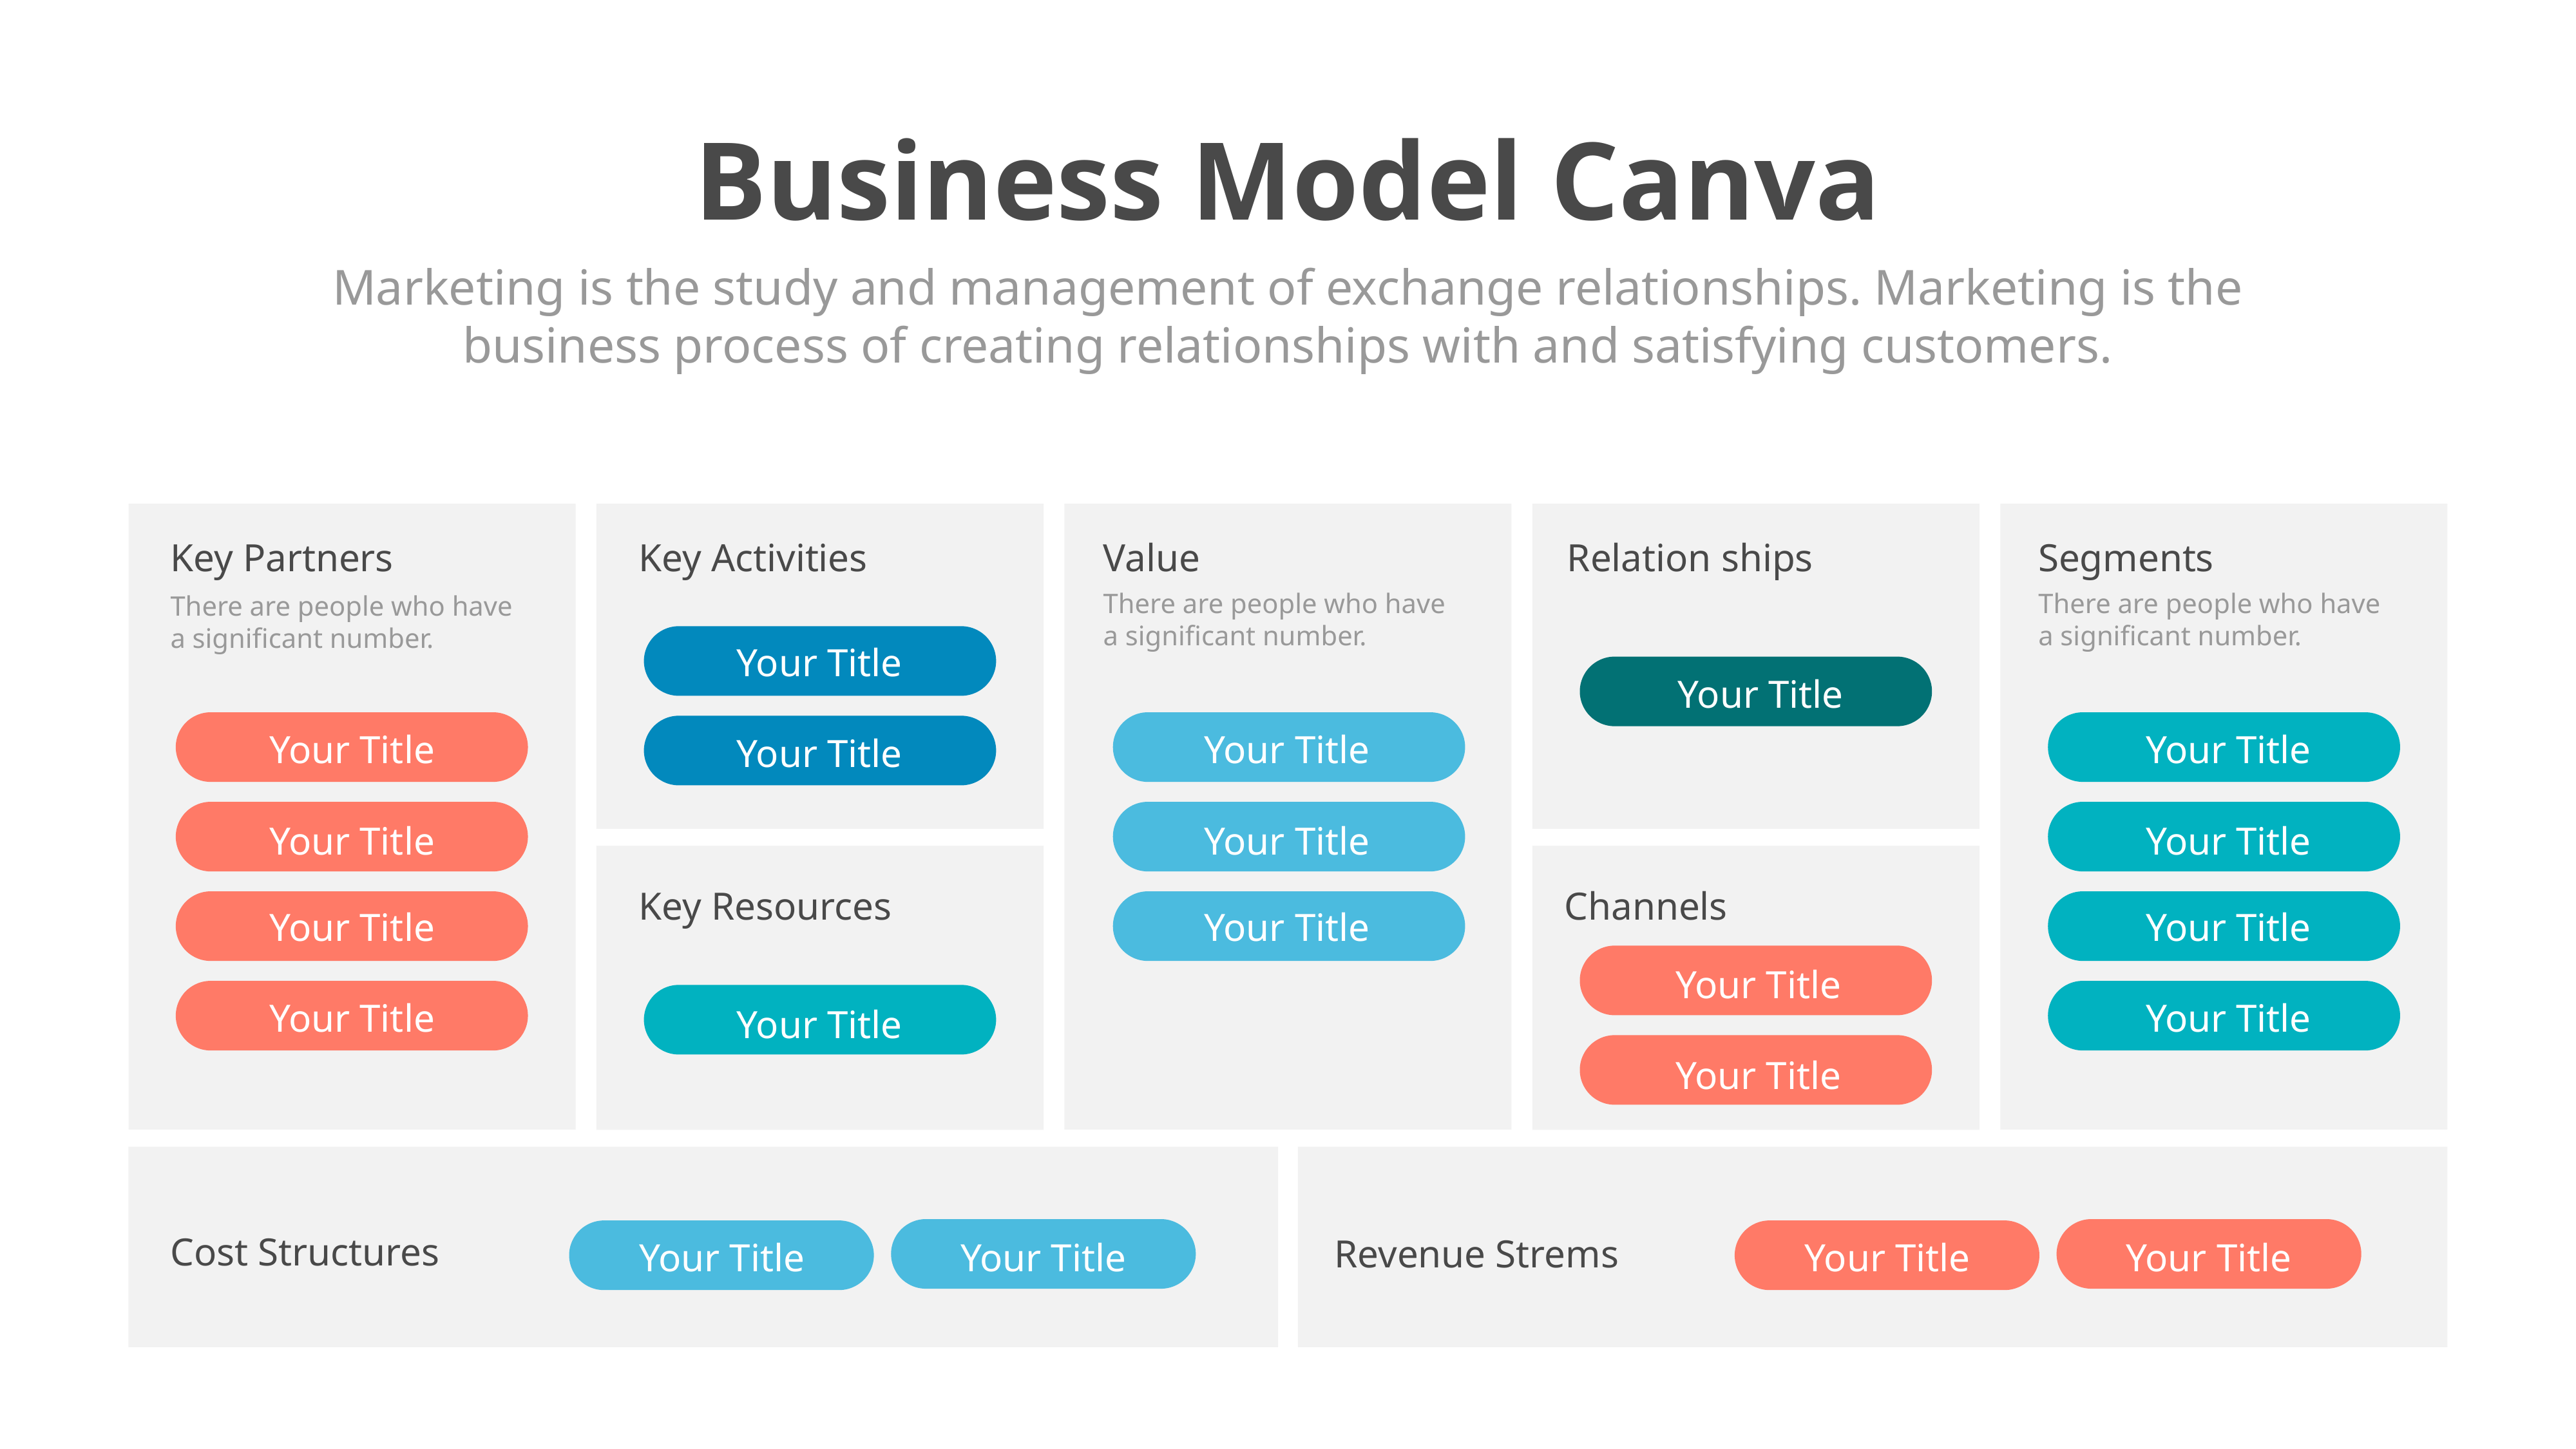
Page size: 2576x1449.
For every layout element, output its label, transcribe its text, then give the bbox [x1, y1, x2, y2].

text_box Channels [1554, 877, 1788, 933]
text_box There are people who have a significant number. [160, 584, 533, 659]
text_box [1112, 712, 1466, 783]
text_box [128, 1146, 2448, 1347]
text_box Your Title [1615, 665, 1907, 721]
text_box Key Resources [629, 877, 966, 933]
text_box [2047, 980, 2401, 1052]
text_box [1734, 1218, 2361, 1291]
text_box There are people who have a significant number. [2028, 582, 2401, 656]
text_box [643, 625, 997, 697]
text_box Your Title [2083, 990, 2374, 1045]
text_box Your Title [1141, 721, 1433, 776]
text_box [2047, 801, 2401, 873]
text_box Key Activities [629, 529, 962, 584]
text_box Your Title [674, 634, 966, 689]
text_box [2047, 712, 2401, 783]
text_box Relation ships [1558, 529, 1891, 584]
text_box Your Title [1141, 898, 1433, 954]
text_box [643, 715, 997, 786]
text_box [643, 984, 997, 1056]
text_box Your Title [206, 721, 498, 776]
text_box [175, 801, 529, 873]
text_box [175, 891, 529, 962]
text_box [596, 845, 1044, 1130]
text_box [175, 980, 529, 1052]
text_box [596, 503, 1044, 829]
text_box Your Title [206, 898, 498, 954]
text_box Your Title [2083, 898, 2374, 954]
text_box [128, 503, 577, 1130]
text_box Marketing is the study and management of exchange relationships. Marketing is the business process of creating relationships with and satisfying customers. [281, 251, 2295, 377]
text_box There are people who have a significant number. [1093, 582, 1465, 656]
text_box Segments [2028, 529, 2260, 582]
text_box Your Title [674, 724, 966, 780]
text_box [1112, 891, 1466, 962]
text_box Your Title [1141, 812, 1433, 867]
text_box Your Title [674, 996, 966, 1051]
text_box Business Model Canva [685, 108, 1891, 247]
text_box [175, 712, 529, 783]
text_box [1999, 503, 2448, 1130]
text_box Value [1094, 529, 1325, 582]
text_box [1532, 503, 1980, 829]
text_box Your Title [206, 812, 498, 867]
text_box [1579, 945, 1932, 1105]
text_box [1532, 845, 1980, 1130]
text_box Your Title [2083, 812, 2374, 867]
text_box Your Title [2083, 721, 2374, 776]
text_box [1064, 503, 1512, 1130]
text_box [1112, 801, 1466, 873]
text_box [2047, 891, 2401, 962]
text_box [1579, 656, 1933, 727]
text_box Your Title [206, 990, 498, 1045]
text_box Key Partners [160, 529, 453, 584]
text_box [569, 1218, 1196, 1291]
